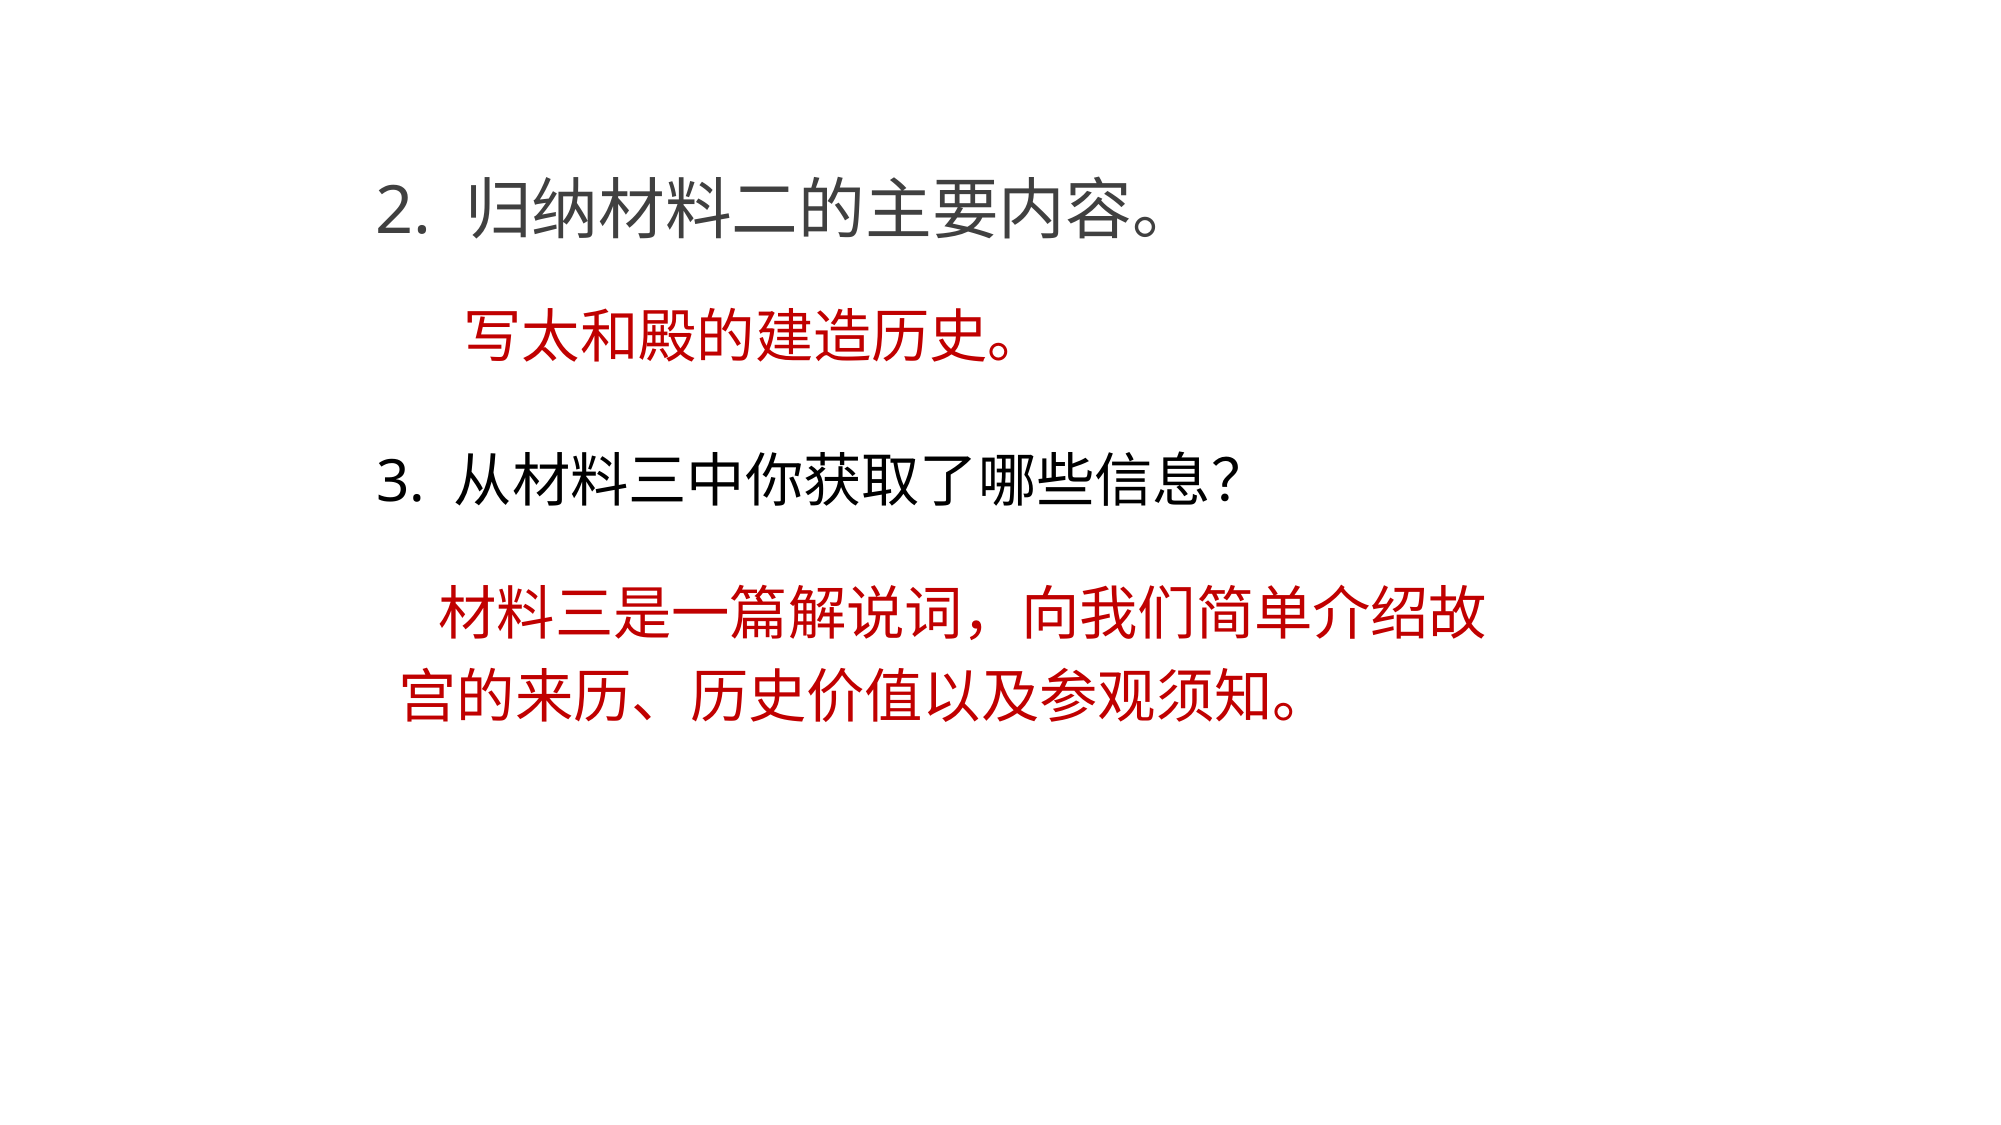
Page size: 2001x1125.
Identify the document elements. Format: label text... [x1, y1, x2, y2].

list 2. 归纳材料二的主要内容。 [347, 170, 1527, 256]
text_box 材料三是一篇解说词，向我们简单介绍故宫的来历、历史价值以及参观须知。 [384, 555, 1559, 737]
text_box 3. 从材料三中你获取了哪些信息？ [349, 438, 1750, 524]
text_box 写太和殿的建造历史。 [448, 292, 1206, 377]
